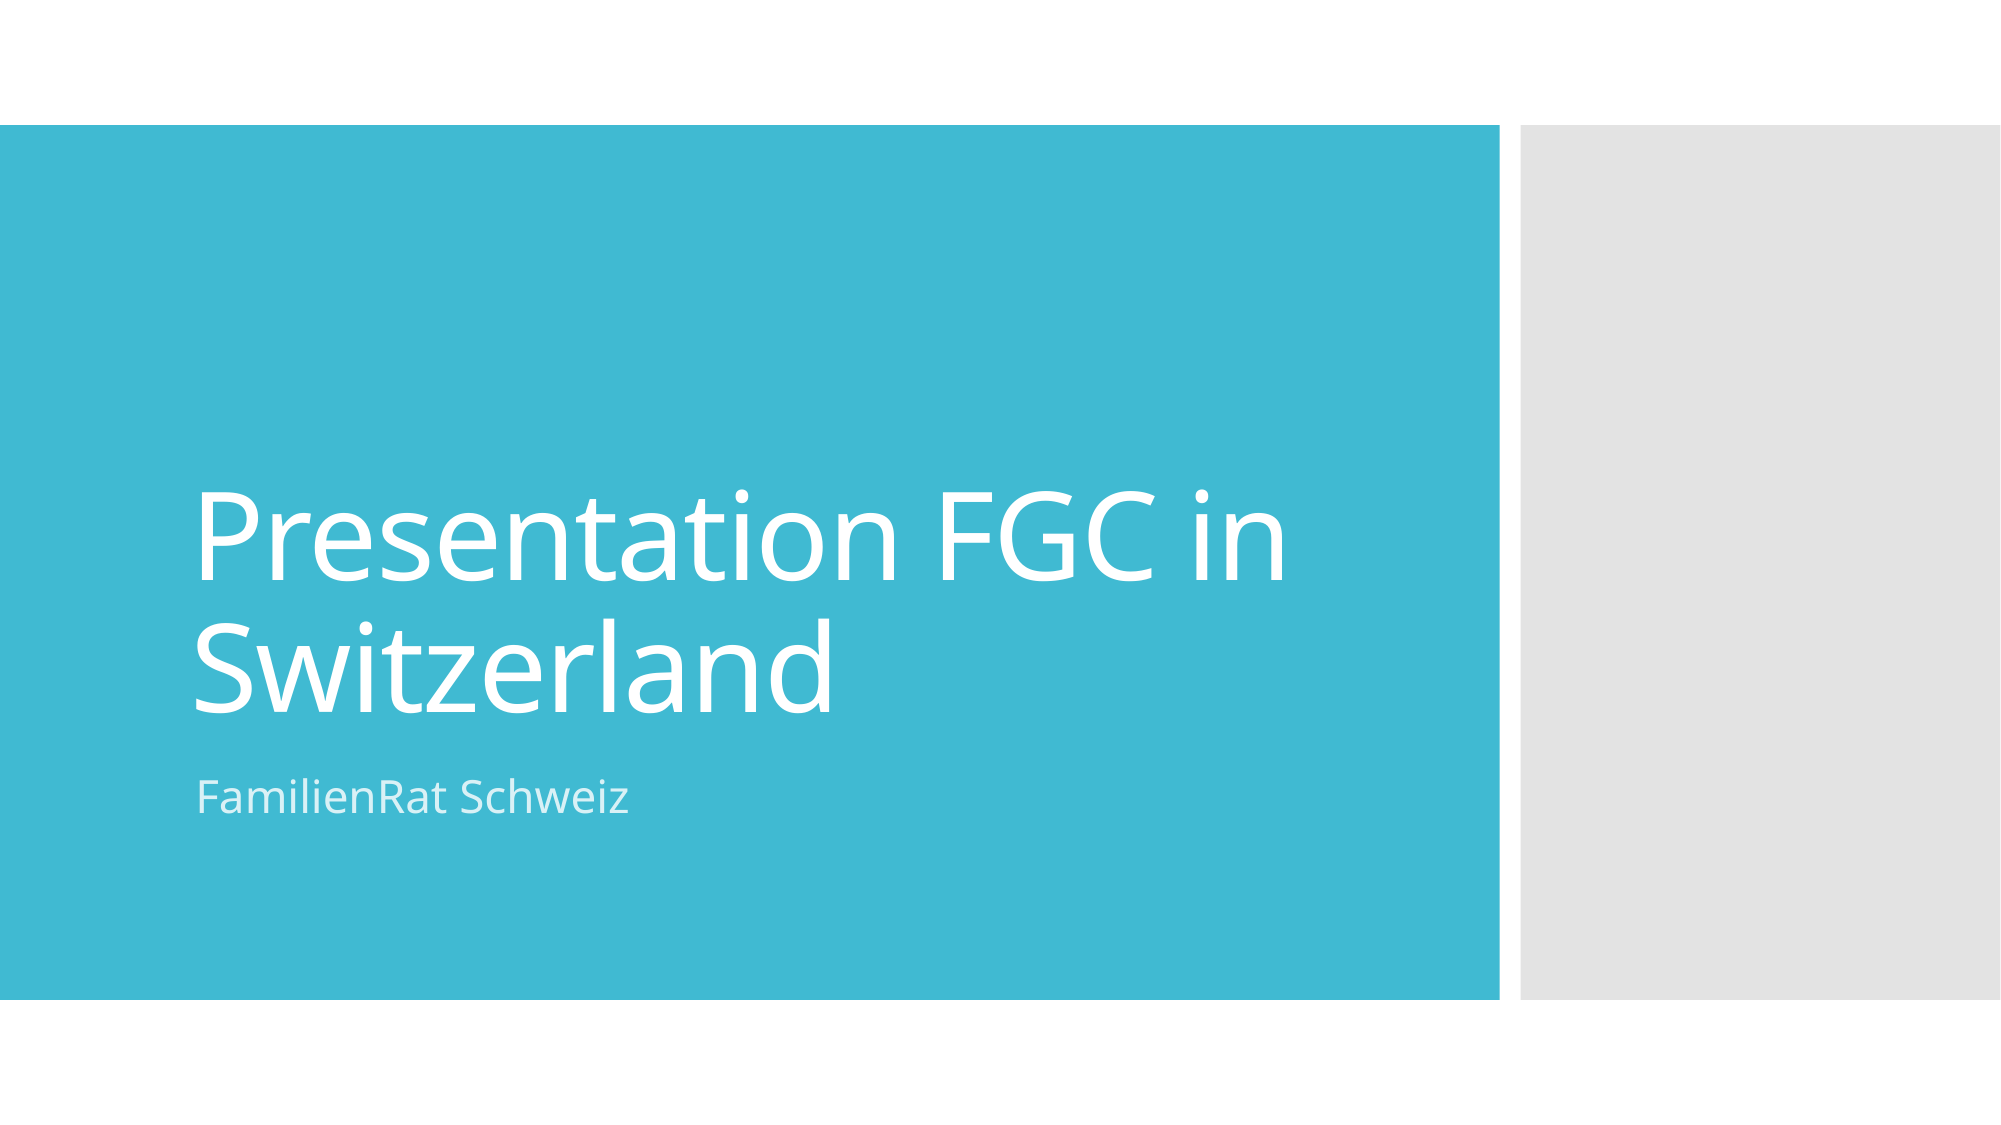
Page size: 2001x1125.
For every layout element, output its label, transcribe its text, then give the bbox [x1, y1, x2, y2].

subtitle FamilienRat Schweiz [180, 766, 1381, 917]
title Presentation FGC in Switzerland [175, 213, 1376, 747]
